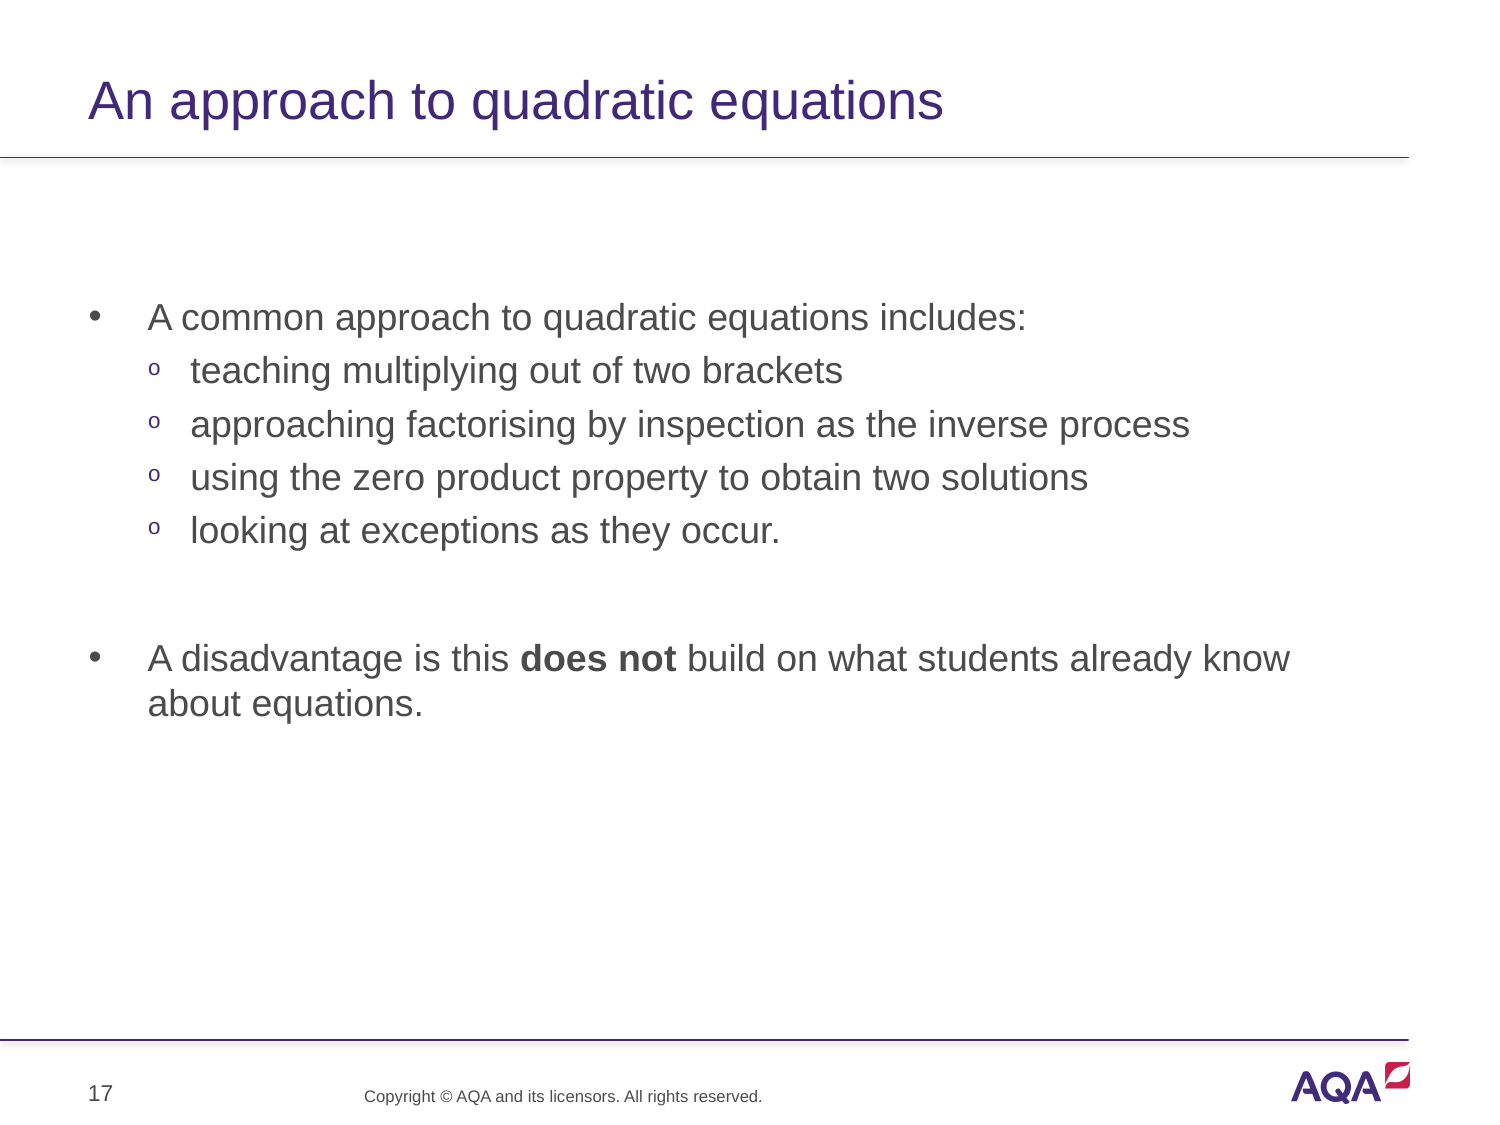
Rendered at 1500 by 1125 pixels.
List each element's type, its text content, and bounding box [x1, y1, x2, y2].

list A common approach to quadratic equations includes: teaching multiplying out of two brackets approaching factorising by inspection as the inverse process using the zero product property to obtain two solutions looking at exceptions as they occur. A disadvantage is this does not build on what students already know about equations. [88, 293, 1409, 1016]
title An approach to quadratic equations [88, 72, 1409, 144]
slide_number 17 [72, 1062, 188, 1123]
footer Copyright © AQA and its licensors. All rights reserved. [324, 1084, 764, 1124]
picture [1291, 1062, 1410, 1104]
